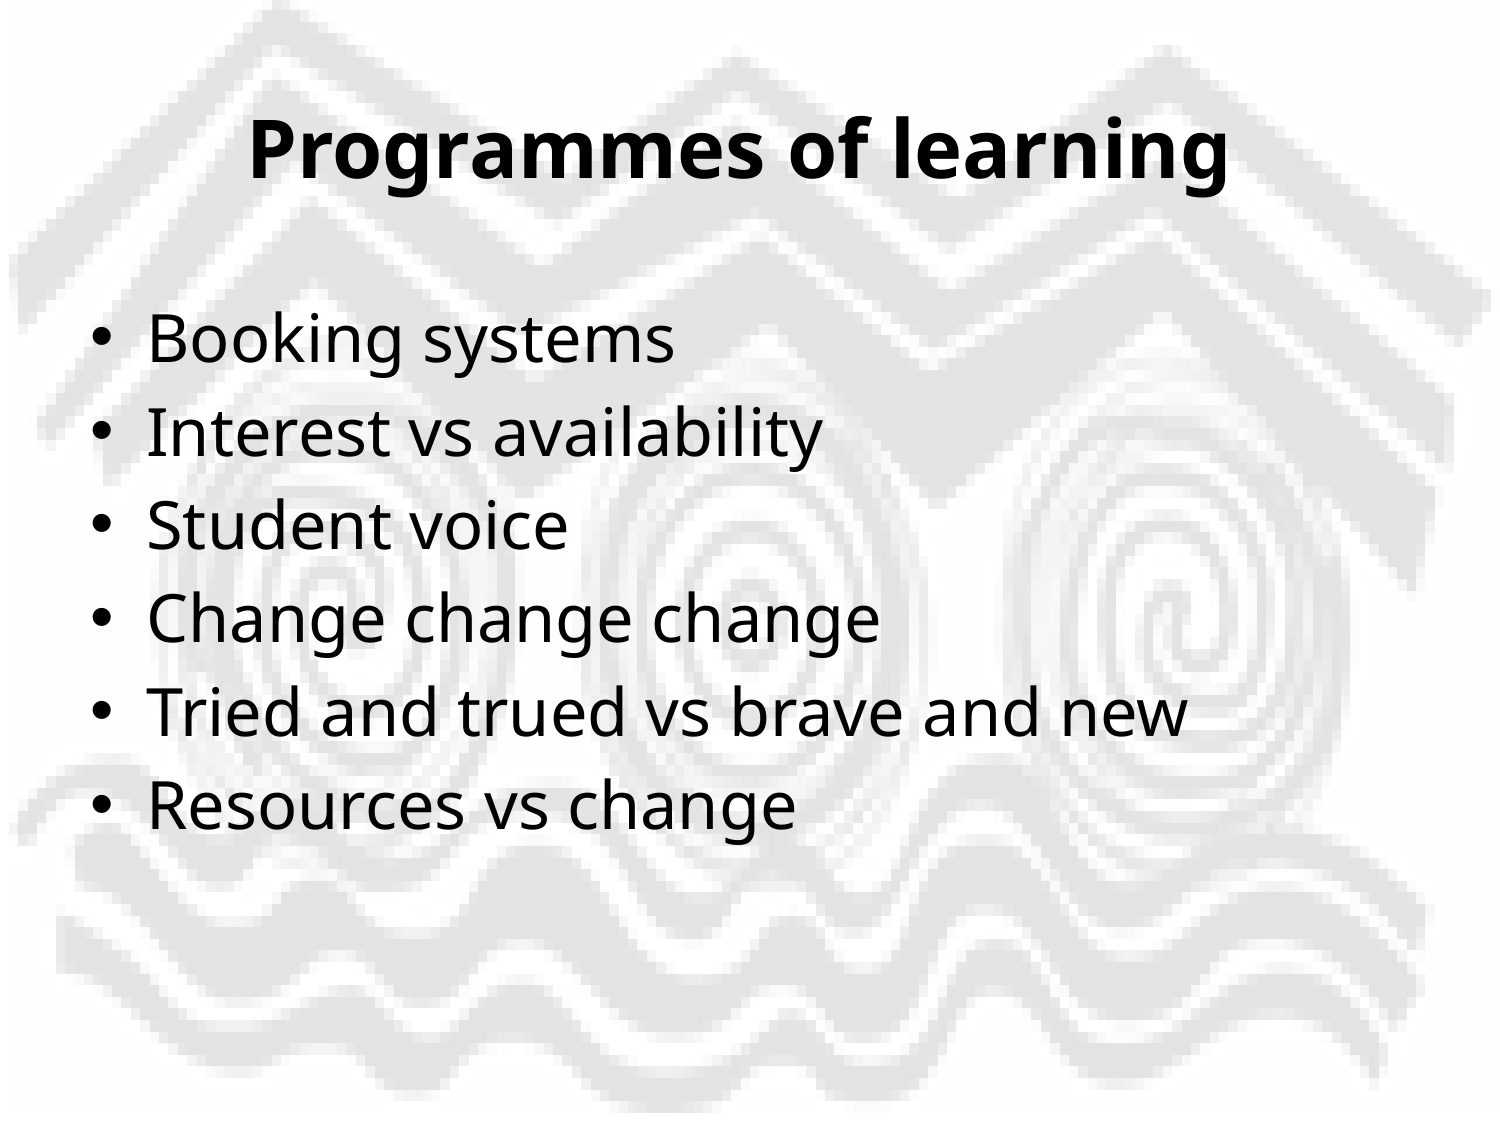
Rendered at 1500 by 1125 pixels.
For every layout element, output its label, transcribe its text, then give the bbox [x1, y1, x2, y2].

list Programmes of learning Booking systems Interest vs availability Student voice Change change change Tried and trued vs brave and new Resources vs change [75, 90, 1425, 1005]
